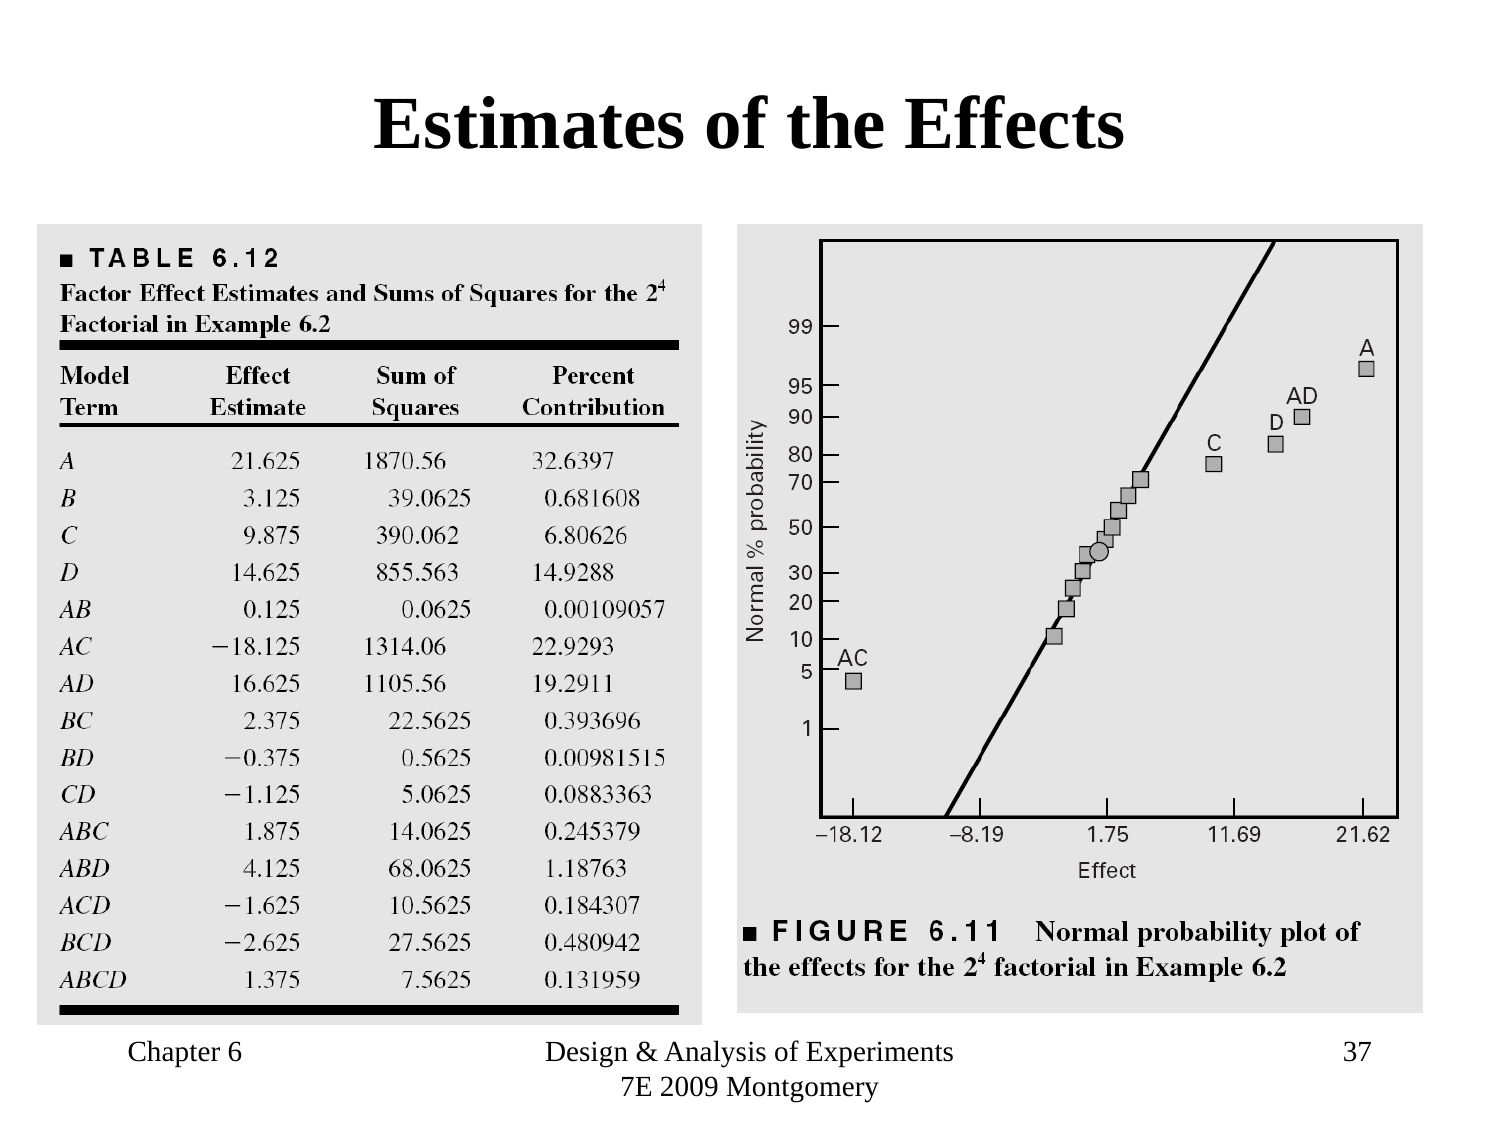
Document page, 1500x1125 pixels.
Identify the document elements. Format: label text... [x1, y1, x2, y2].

footer Design & Analysis of Experiments 7E 2009 Montgomery [512, 1024, 988, 1101]
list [37, 224, 703, 1026]
title Estimates of the Effects [112, 24, 1388, 213]
slide_number Chapter 6 [112, 1035, 426, 1101]
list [737, 224, 1423, 1013]
slide_number 37 [1074, 1024, 1388, 1101]
